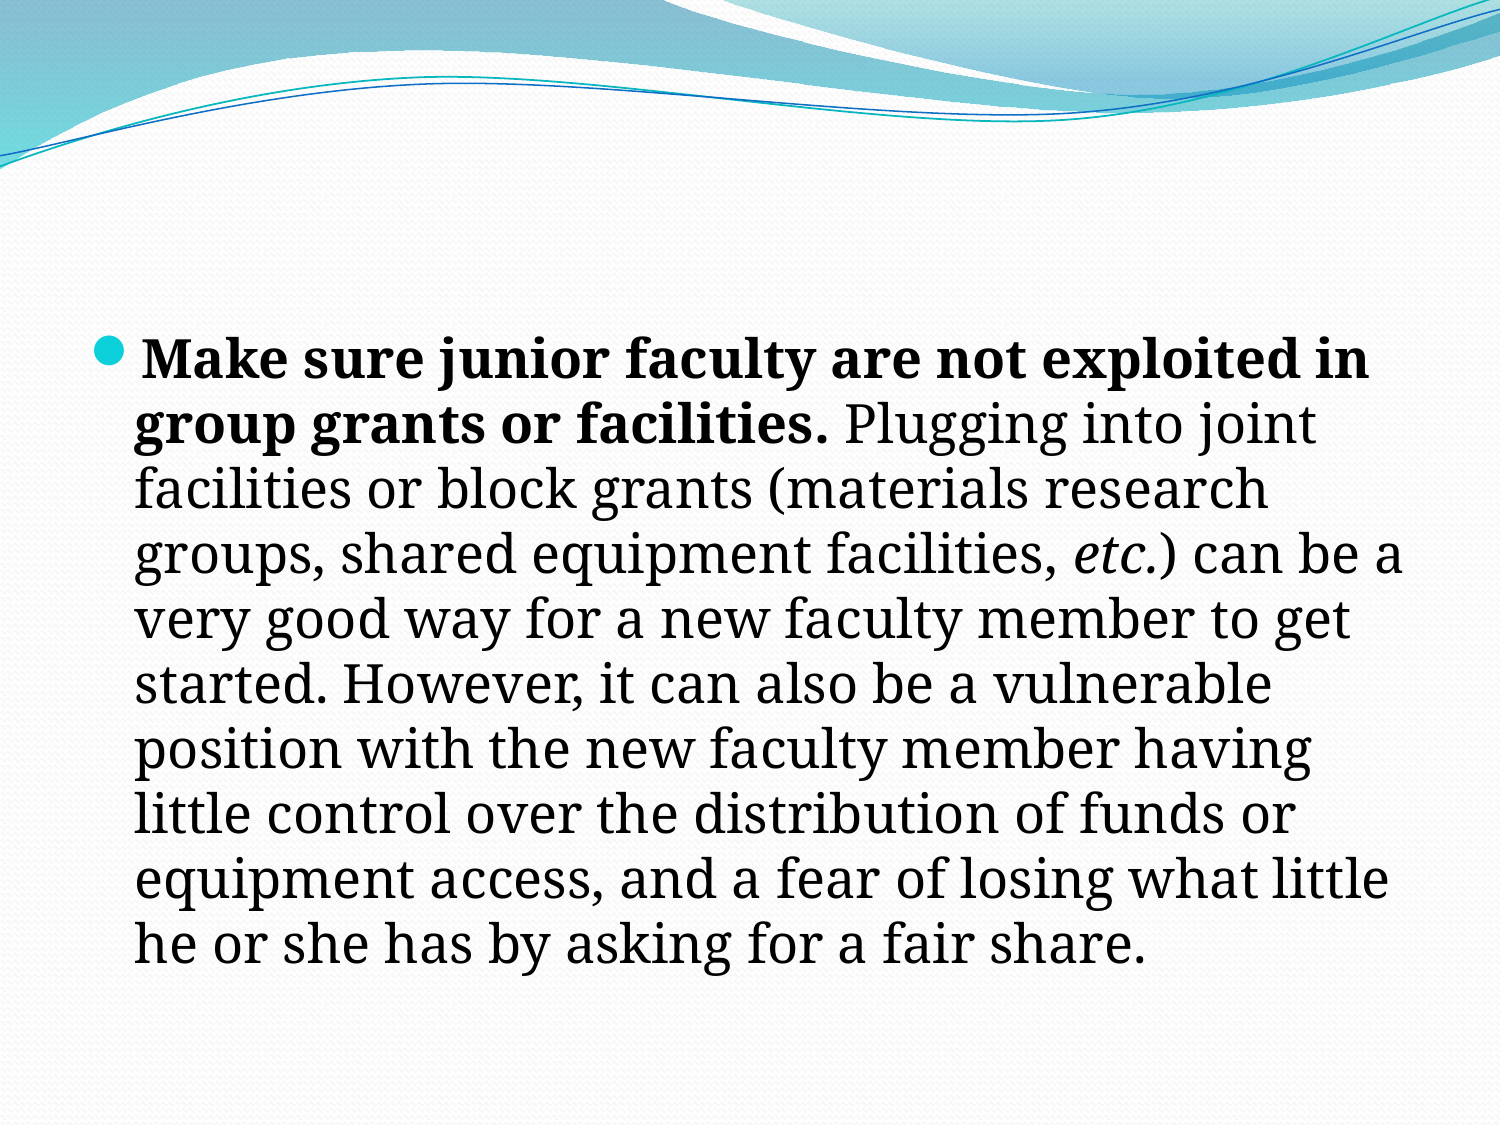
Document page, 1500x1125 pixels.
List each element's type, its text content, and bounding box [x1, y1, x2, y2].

list Make sure junior faculty are not exploited in group grants or facilities. Plugging into joint facilities or block grants (materials research groups, shared equipment facilities, etc.) can be a very good way for a new faculty member to get started. However, it can also be a vulnerable position with the new faculty member having little control over the distribution of funds or equipment access, and a fear of losing what little he or she has by asking for a fair share. [75, 317, 1425, 1038]
